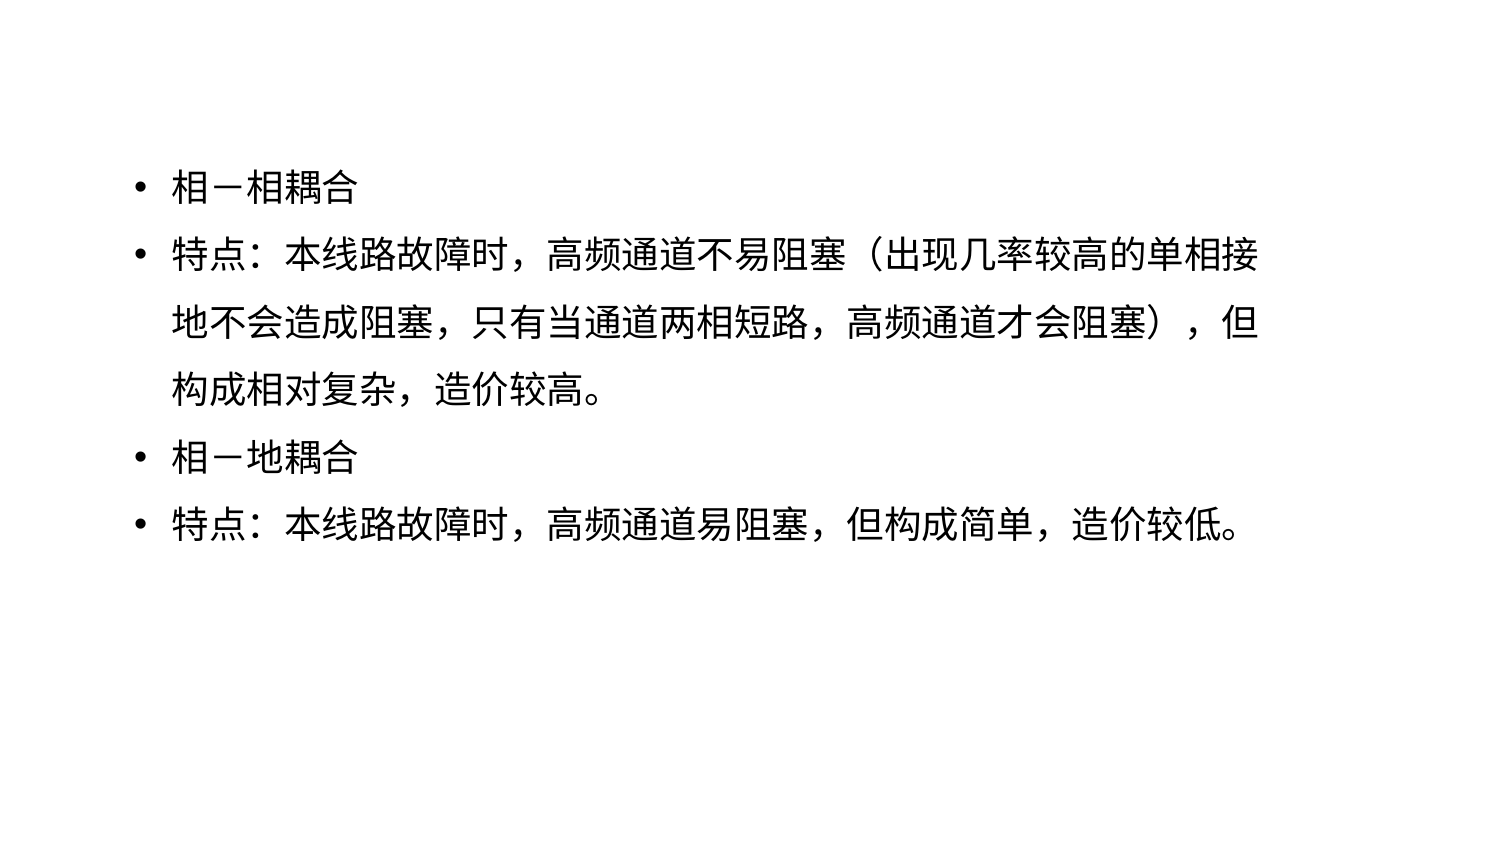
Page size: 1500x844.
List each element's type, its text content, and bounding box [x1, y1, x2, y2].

list 相－相耦合 特点：本线路故障时，高频通道不易阻塞（出现几率较高的单相接地不会造成阻塞，只有当通道两相短路，高频通道才会阻塞），但构成相对复杂，造价较高。 相－地耦合 特点：本线路故障时，高频通道易阻塞，但构成简单，造价较低。 [119, 133, 1288, 679]
